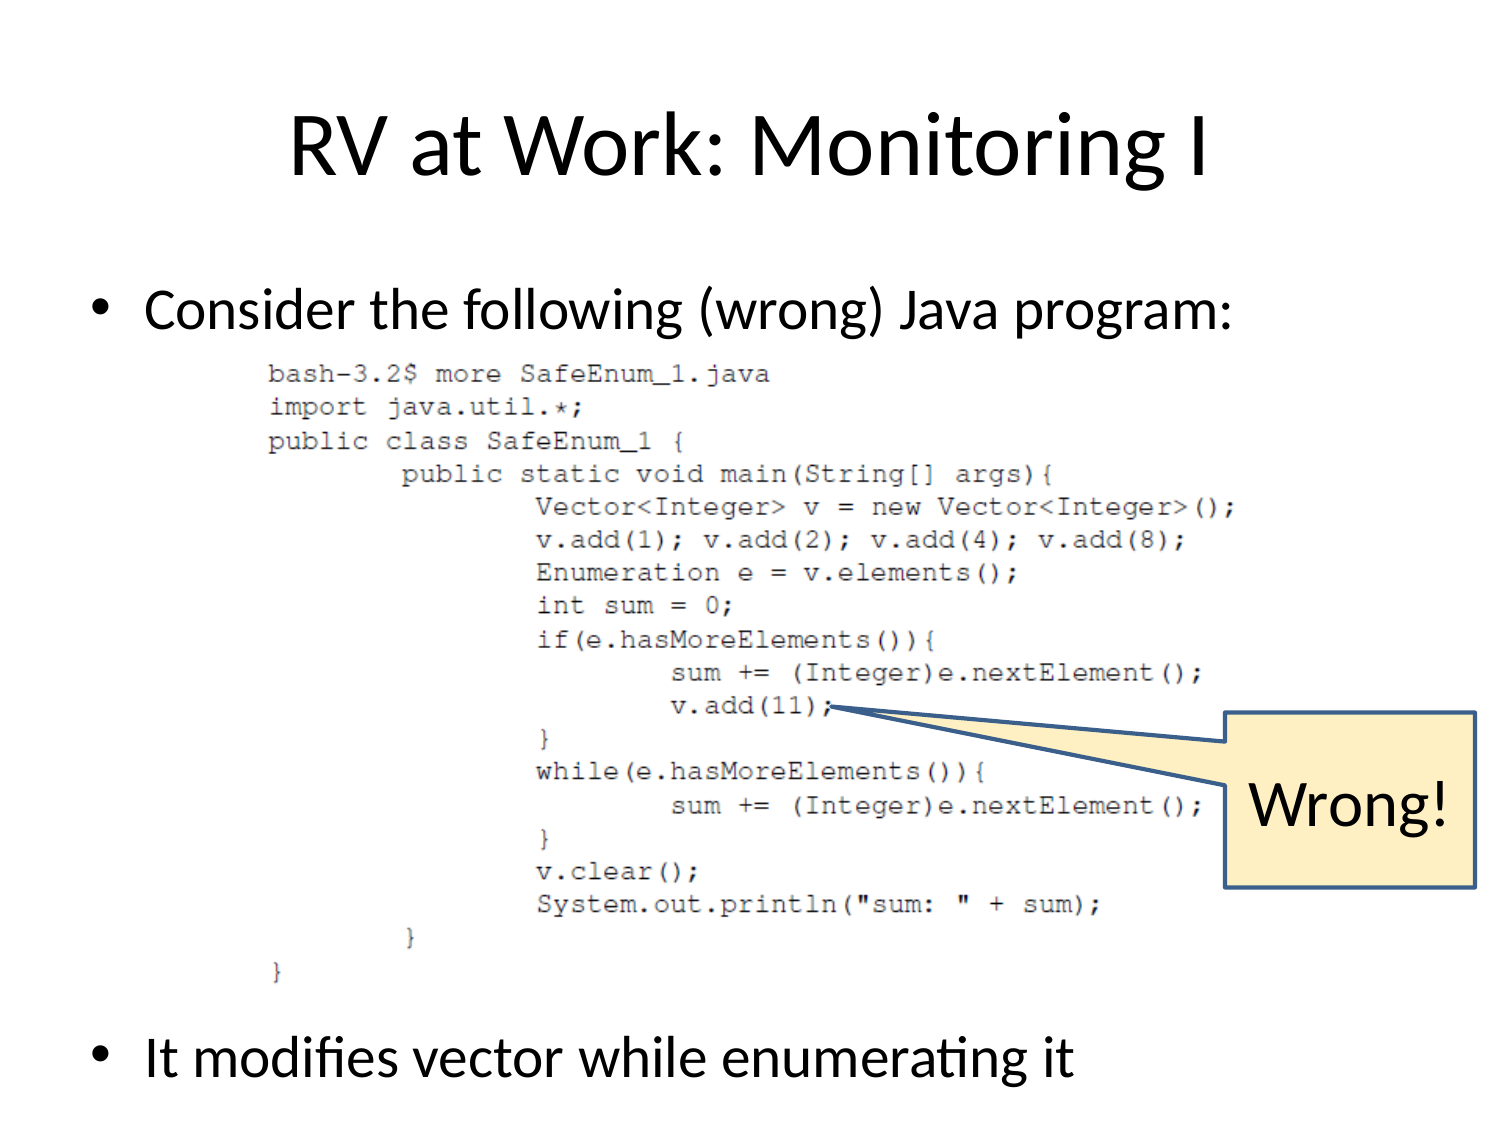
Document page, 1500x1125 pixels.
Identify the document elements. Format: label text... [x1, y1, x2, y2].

list Consider the following (wrong) Java program: It modifies vector while enumerating it [75, 262, 1425, 1100]
title RV at Work: Monitoring I [75, 45, 1425, 233]
text_box Wrong! [1246, 710, 1478, 890]
picture [262, 357, 1243, 1001]
